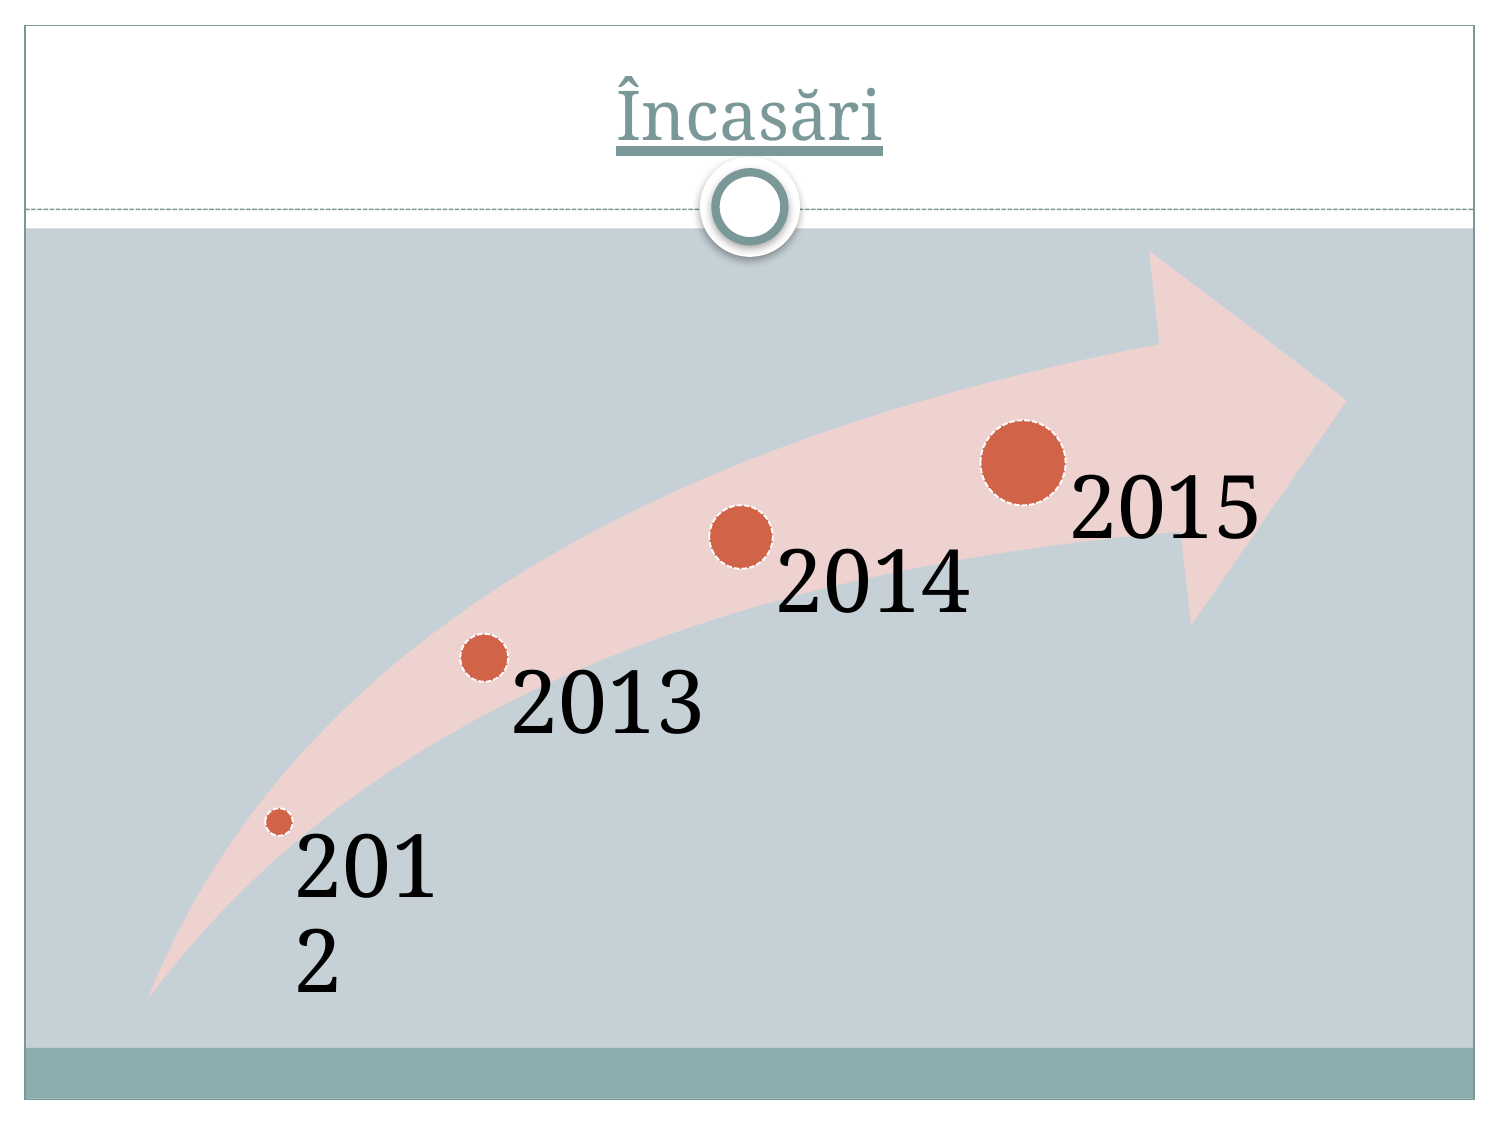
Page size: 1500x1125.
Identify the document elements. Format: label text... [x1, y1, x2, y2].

title Încasări [49, 37, 1450, 162]
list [49, 250, 1445, 1001]
